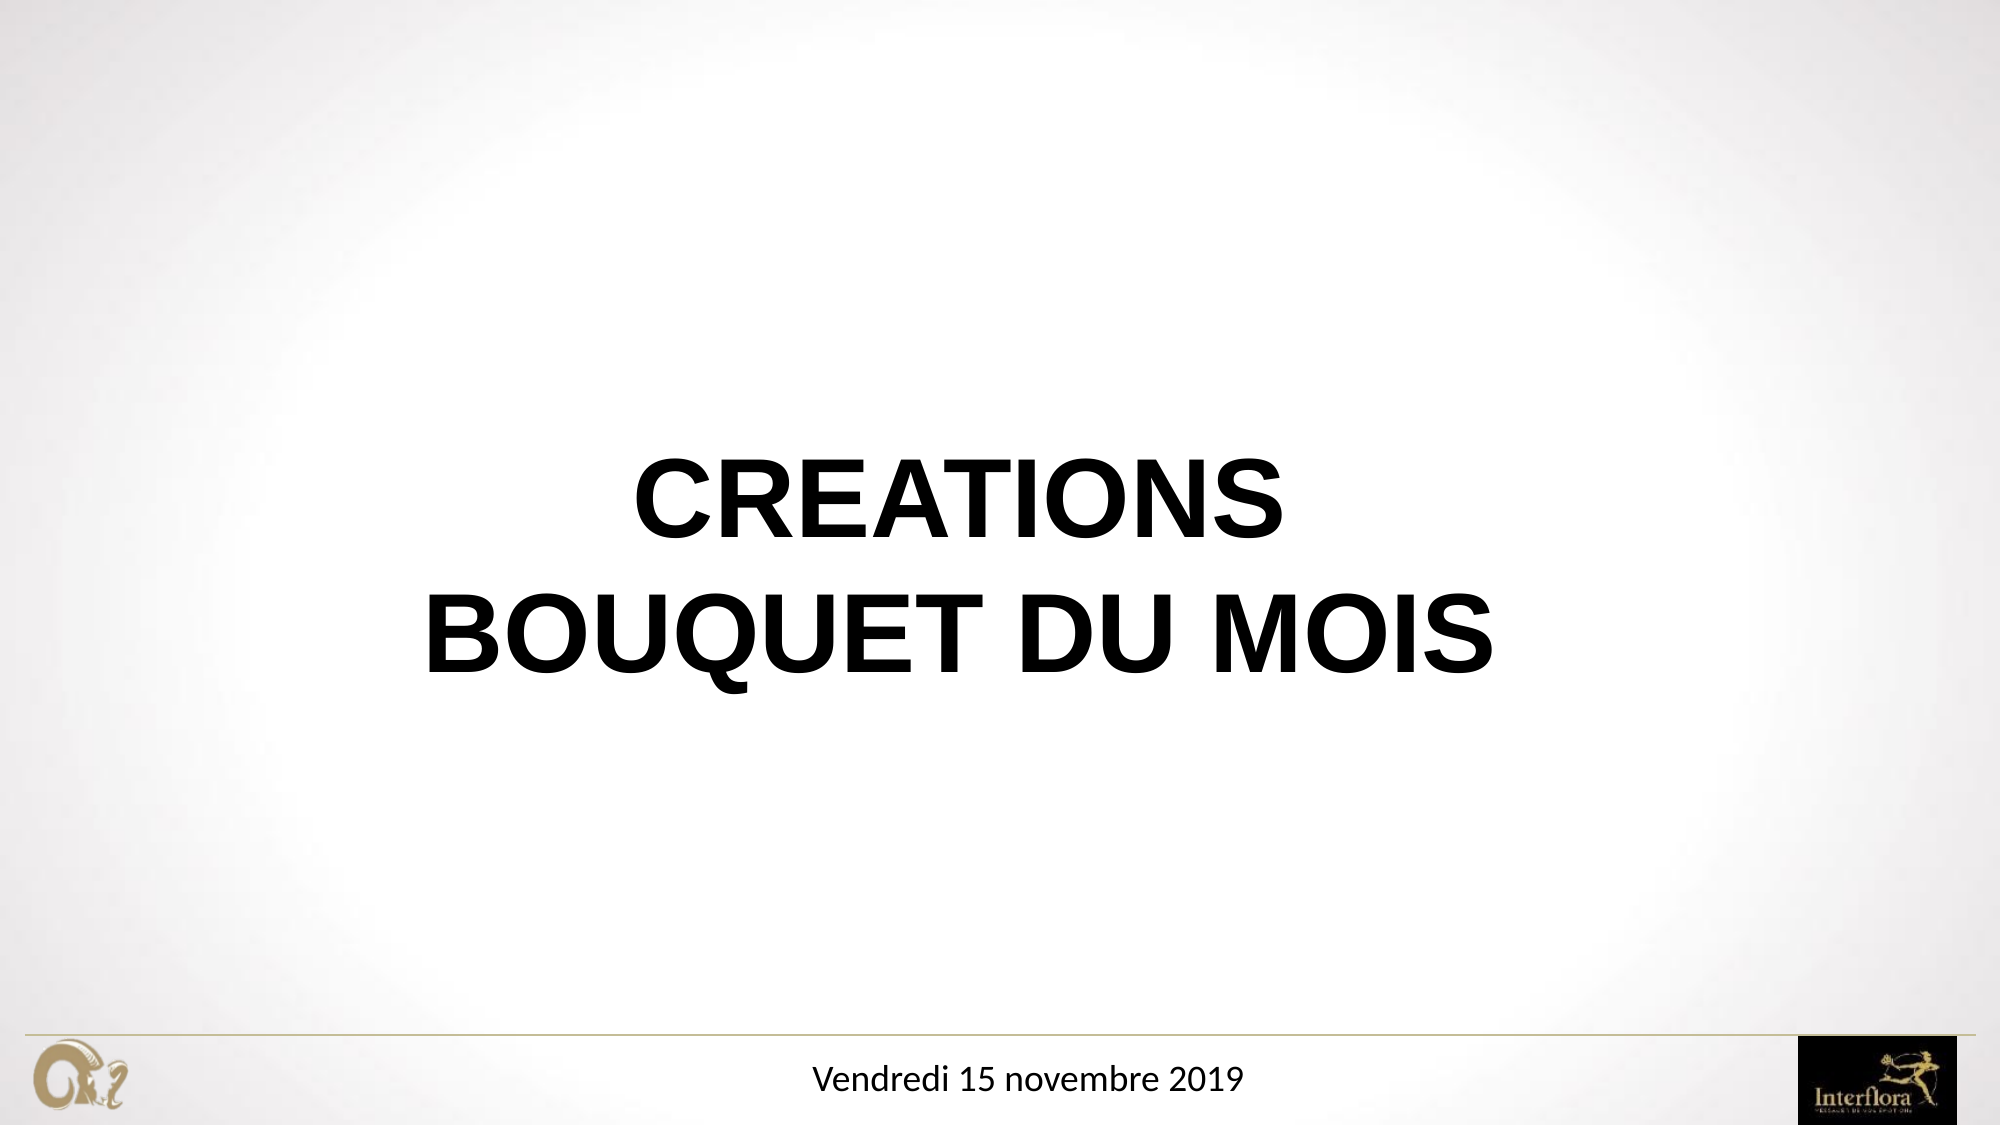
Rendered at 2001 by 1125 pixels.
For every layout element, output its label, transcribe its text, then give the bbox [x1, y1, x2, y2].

title CREATIONS BOUQUET DU MOIS [78, 309, 1842, 551]
text_box Vendredi 15 novembre 2019 [797, 1046, 1260, 1107]
picture [0, 0, 2000, 1125]
